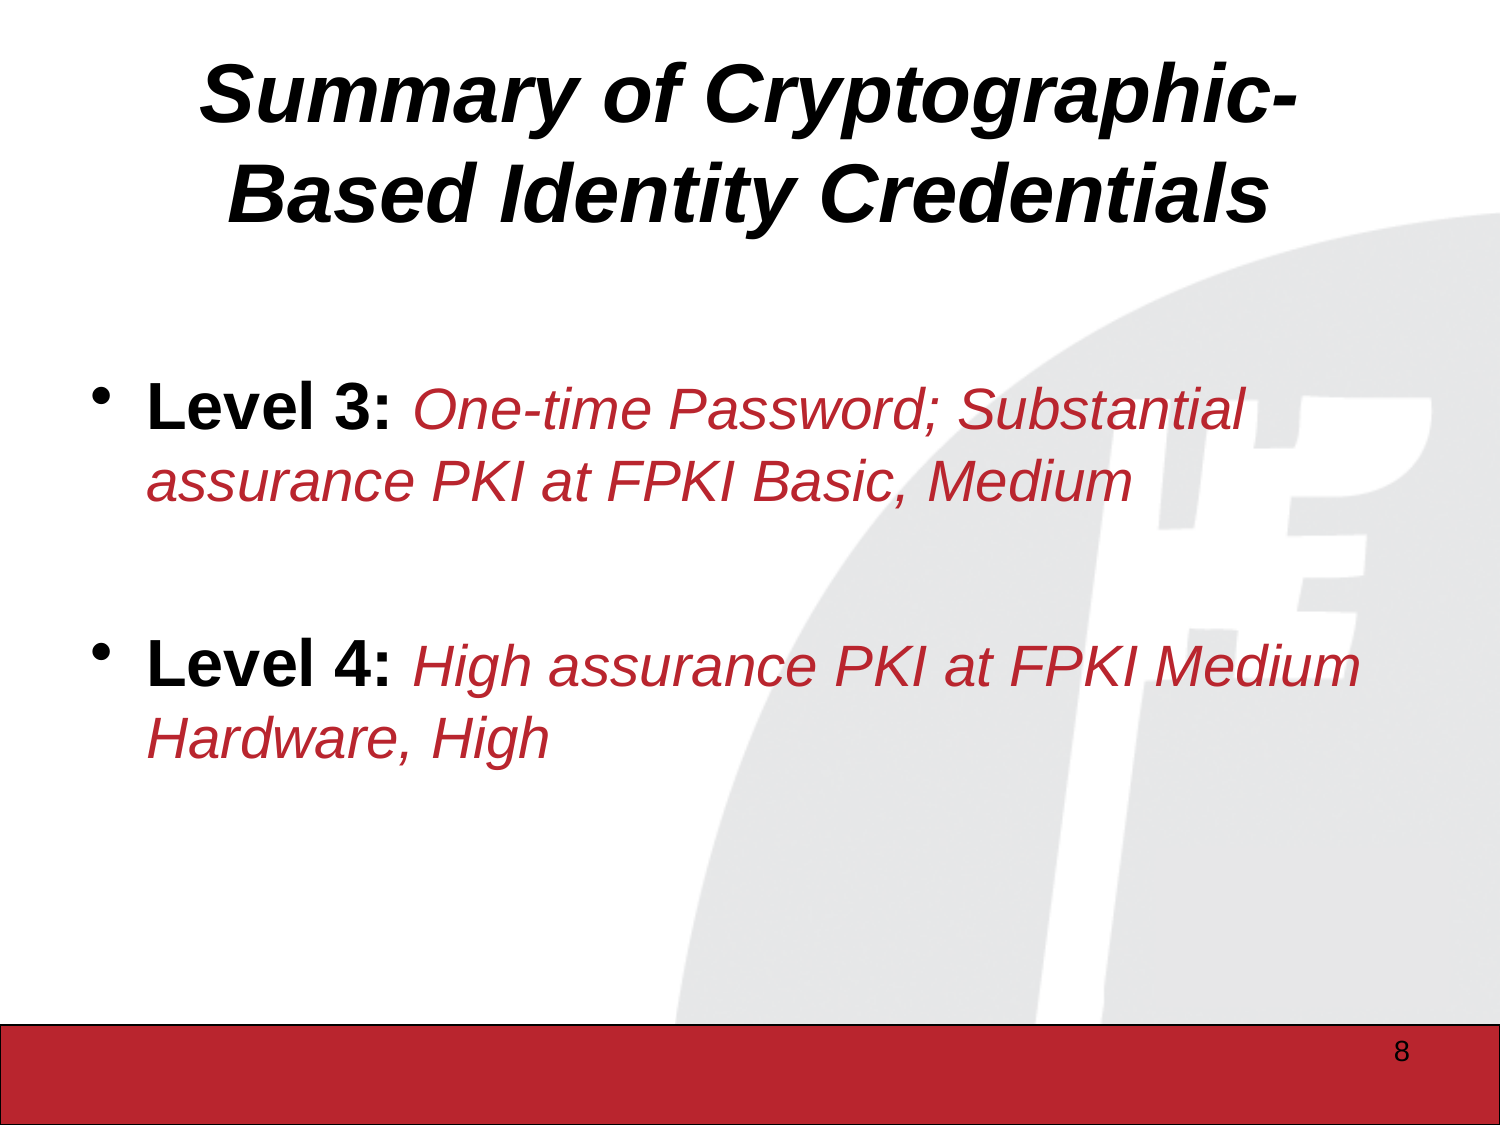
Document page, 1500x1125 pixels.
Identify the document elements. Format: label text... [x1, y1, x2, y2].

slide_number 8 [1074, 1024, 1425, 1103]
picture [675, 212, 1500, 1024]
list Level 3: One-time Password; Substantial assurance PKI at FPKI Basic, Medium Level 4: High assurance PKI at FPKI Medium Hardware, High [75, 262, 1425, 1005]
title Summary of Cryptographic-Based Identity Credentials [75, 45, 1425, 233]
